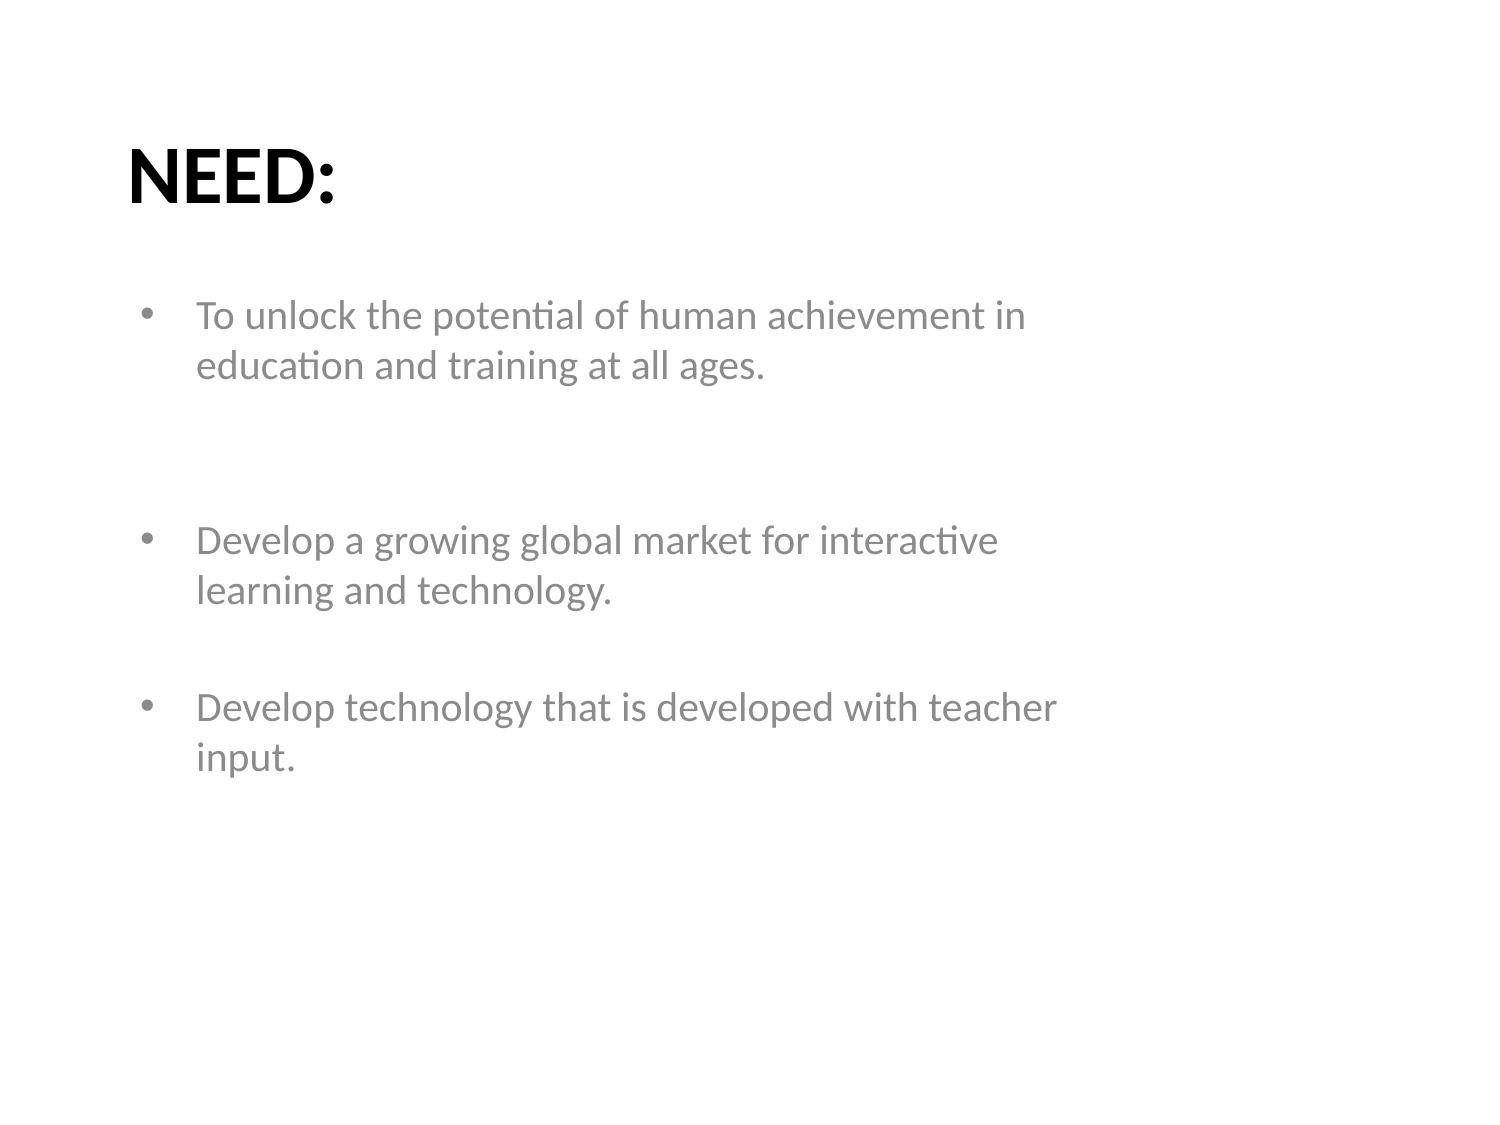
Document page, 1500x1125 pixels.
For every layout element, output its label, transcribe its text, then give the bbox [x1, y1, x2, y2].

list To unlock the potential of human achievement in education and training at all ages. Develop a growing global market for interactive learning and technology. Develop technology that is developed with teacher input. [125, 275, 1150, 788]
title Need: [112, 112, 1388, 252]
